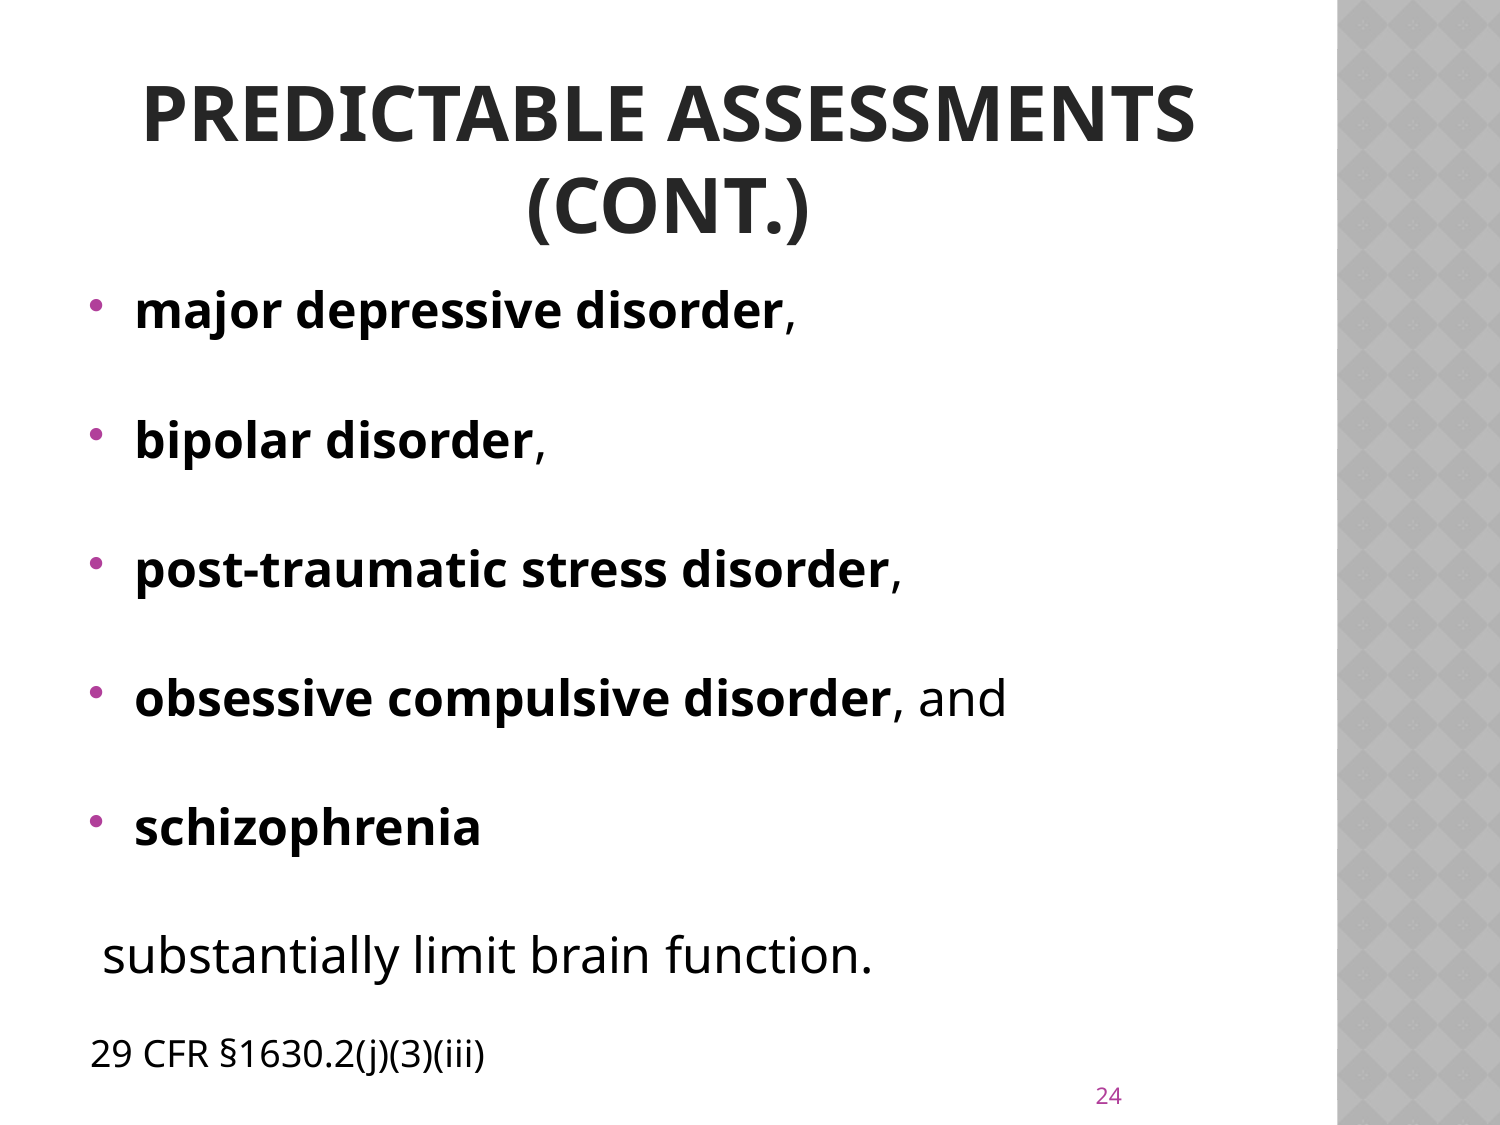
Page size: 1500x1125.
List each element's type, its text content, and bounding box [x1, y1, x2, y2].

slide_number 24 [1025, 1075, 1123, 1113]
list major depressive disorder, bipolar disorder, post-traumatic stress disorder, obsessive compulsive disorder, and schizophrenia substantially limit brain function. 29 CFR §1630.2(j)(3)(iii) [74, 278, 1263, 1074]
title Predictable assessments (cont.) [74, 62, 1263, 250]
